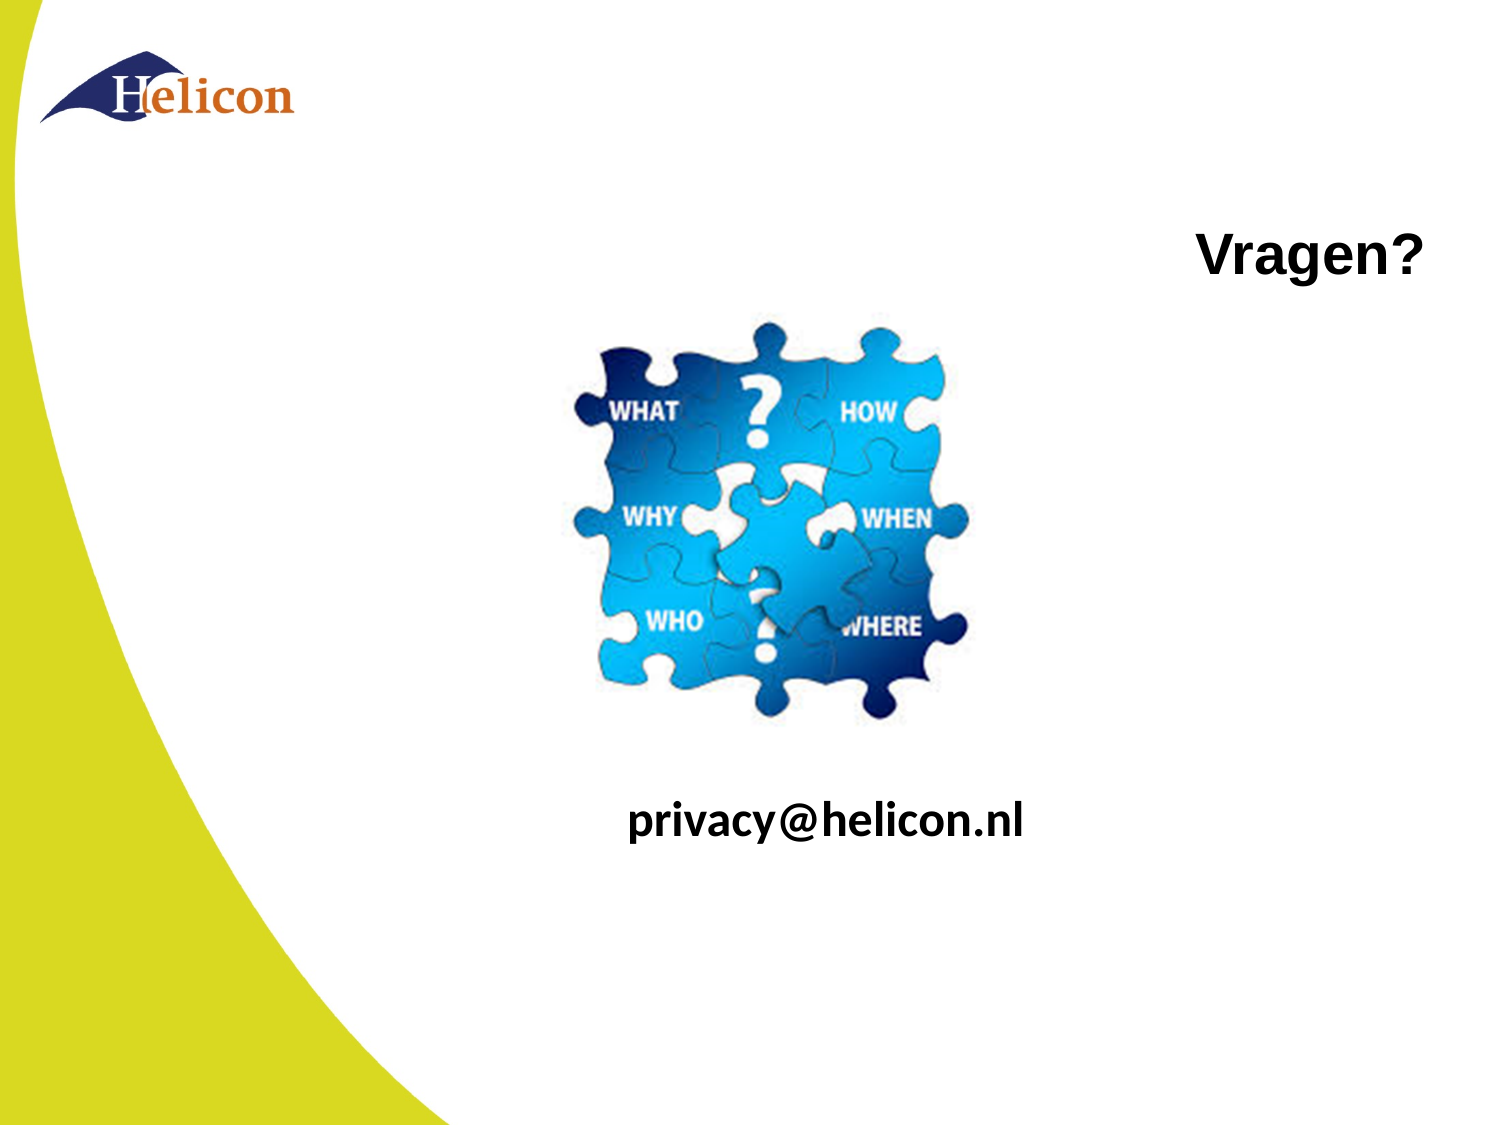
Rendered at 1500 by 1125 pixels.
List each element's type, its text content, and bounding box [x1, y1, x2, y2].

picture [0, 0, 1500, 1125]
title Vragen? [118, 203, 1441, 299]
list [526, 278, 1012, 764]
text_box privacy@helicon.nl [513, 786, 1025, 883]
